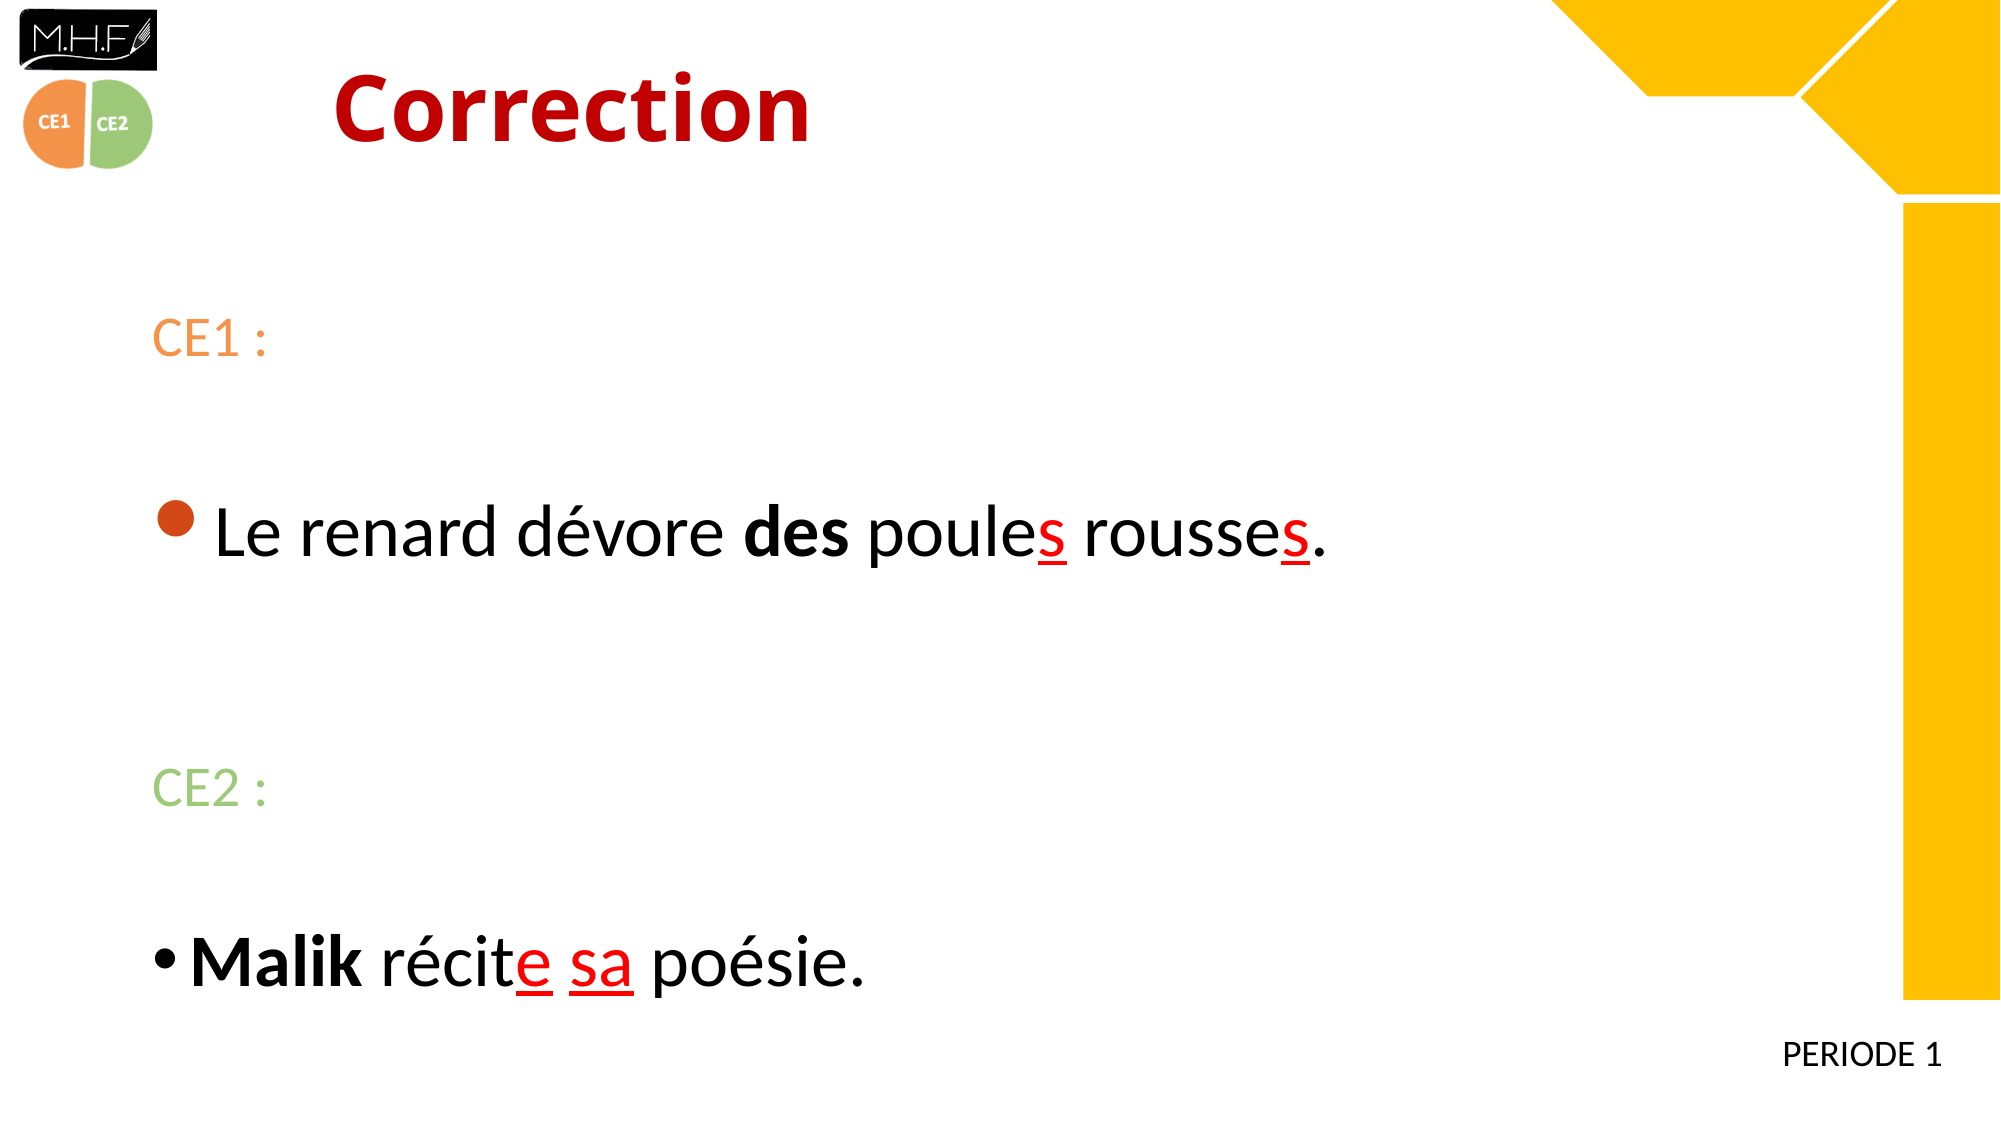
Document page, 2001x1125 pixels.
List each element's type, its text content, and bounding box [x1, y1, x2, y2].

text_box [1799, 0, 2000, 196]
text_box [1549, 0, 1892, 98]
text_box PERIODE 1 [1362, 1021, 1967, 1125]
picture [1, 7, 177, 207]
title Correction [316, 3, 1863, 221]
text_box [1902, 202, 2000, 1001]
list CE1 : Le renard dévore des poules rousses. CE2 : Malik récite sa poésie. [137, 299, 1863, 1014]
